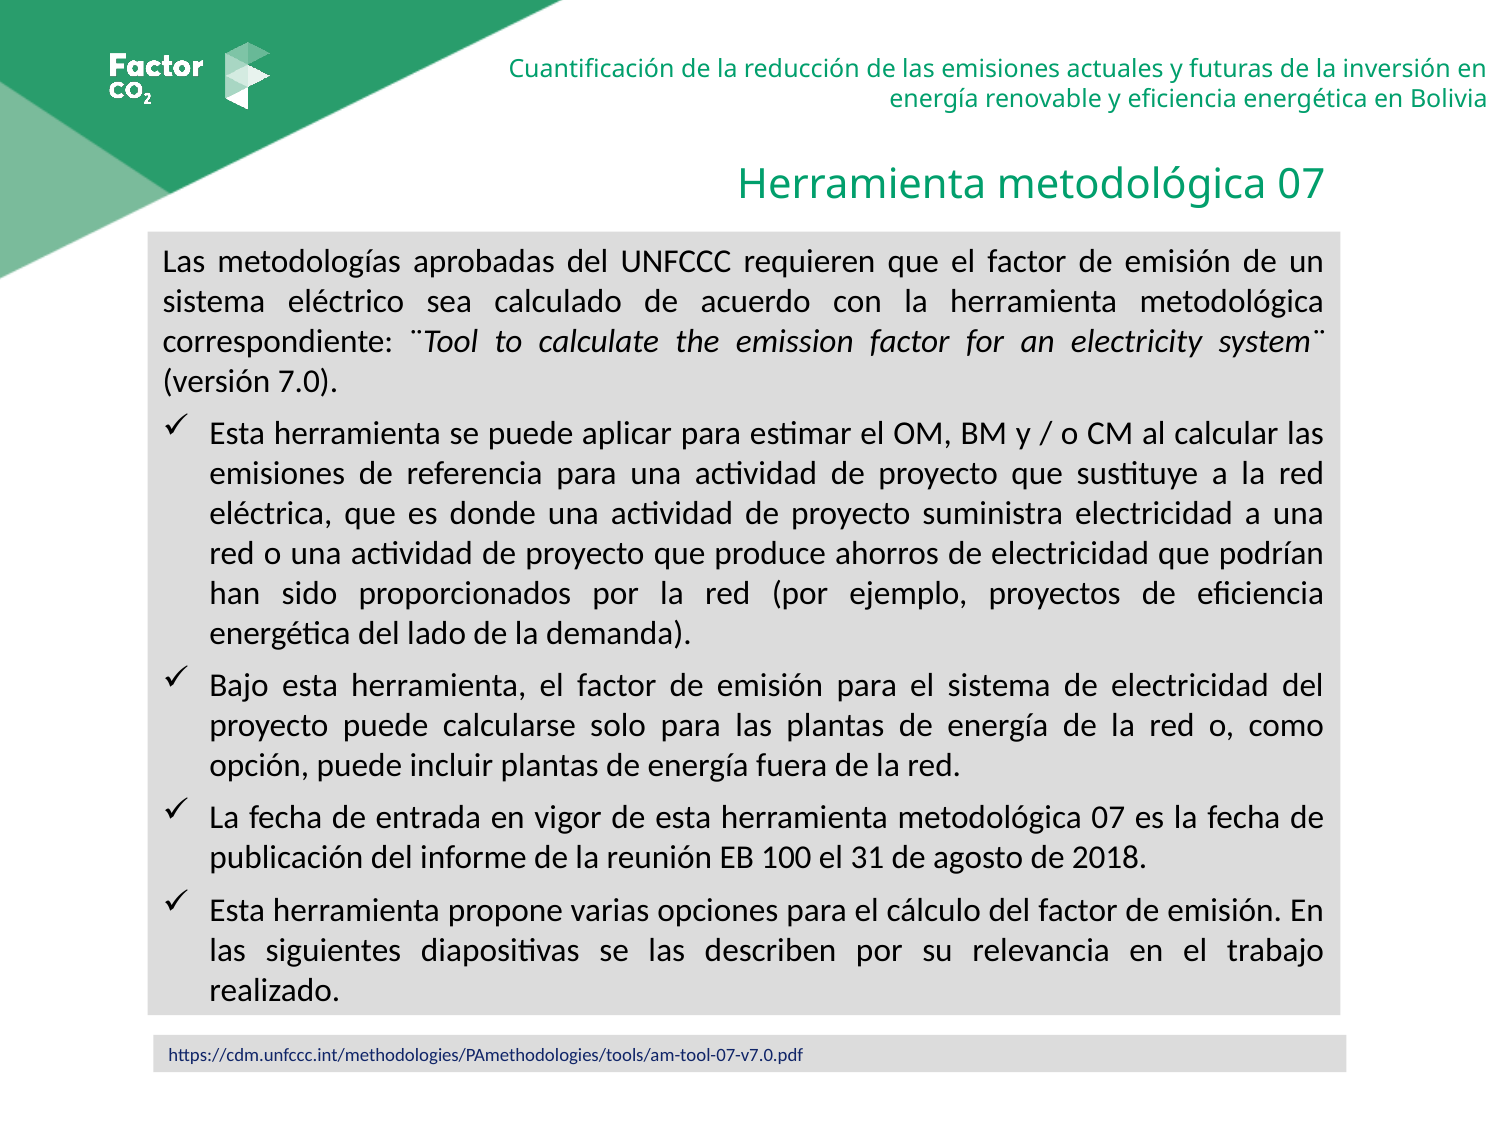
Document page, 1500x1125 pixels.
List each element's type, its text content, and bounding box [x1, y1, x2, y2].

text_box Herramienta metodológica 07 [430, 149, 1341, 215]
picture [0, 75, 1500, 1125]
text_box https://cdm.unfccc.int/methodologies/PAmethodologies/tools/am-tool-07-v7.0.pdf [153, 1035, 1347, 1073]
text_box Las metodologías aprobadas del UNFCCC requieren que el factor de emisión de un sistema eléctrico sea calculado de acuerdo con la herramienta metodológica correspondiente: ¨Tool to calculate the emission factor for an electricity system¨ (versión 7.0). Esta herramienta se puede aplicar para estimar el OM, BM y / o CM al calcular las emisiones de referencia para una actividad de proyecto que sustituye a la red eléctrica, que es donde una actividad de proyecto suministra electricidad a una red o una actividad de proyecto que produce ahorros de electricidad que podrían han sido proporcionados por la red (por ejemplo, proyectos de eficiencia energética del lado de la demanda). Bajo esta herramienta, el factor de emisión para el sistema de electricidad del proyecto puede calcularse solo para las plantas de energía de la red o, como opción, puede incluir plantas de energía fuera de la red. La fecha de entrada en vigor de esta herramienta metodológica 07 es la fecha de publicación del informe de la reunión EB 100 el 31 de agosto de 2018. Esta herramienta propone varias opciones para el cálculo del factor de emisión. En las siguientes diapositivas se las describen por su relevancia en el trabajo realizado. [147, 231, 1341, 1016]
text_box [0, 0, 1500, 75]
